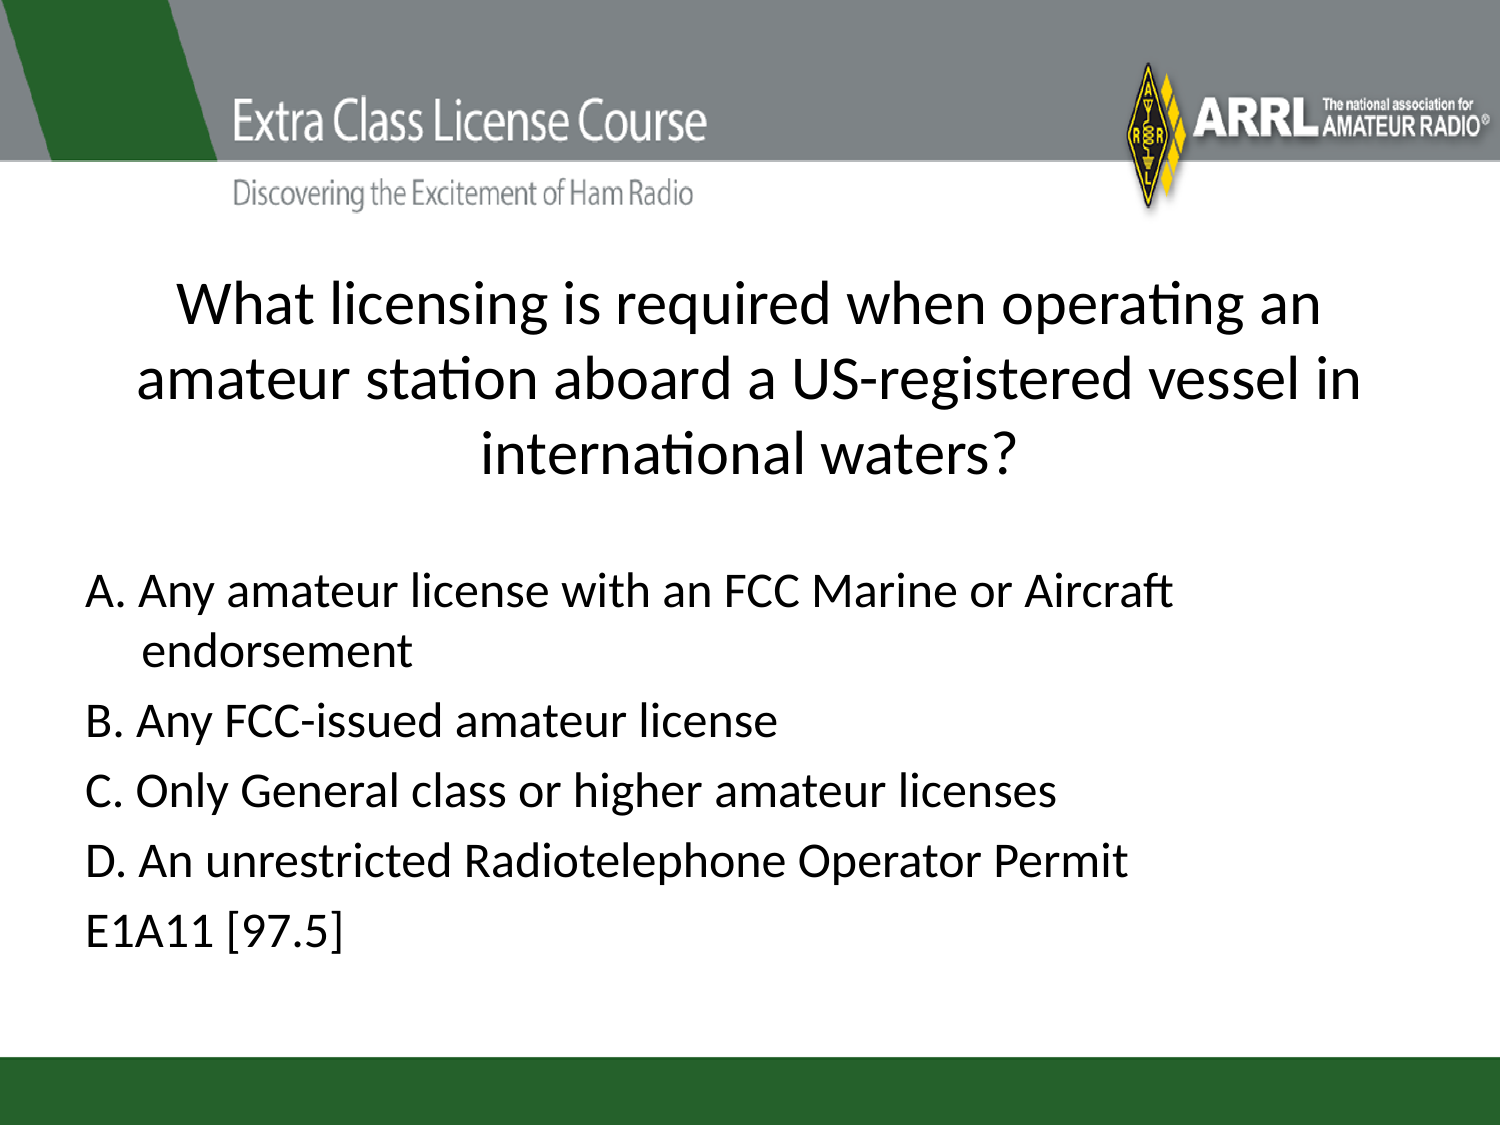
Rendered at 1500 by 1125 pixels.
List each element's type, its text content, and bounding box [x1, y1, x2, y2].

title What licensing is required when operating an amateur station aboard a US-registered vessel in international waters? [75, 254, 1425, 443]
list A. Any amateur license with an FCC Marine or Aircraft endorsement B. Any FCC-issued amateur license C. Only General class or higher amateur licenses D. An unrestricted Radiotelephone Operator Permit E1A11 [97.5] [70, 549, 1421, 1050]
picture [0, 0, 1500, 1125]
